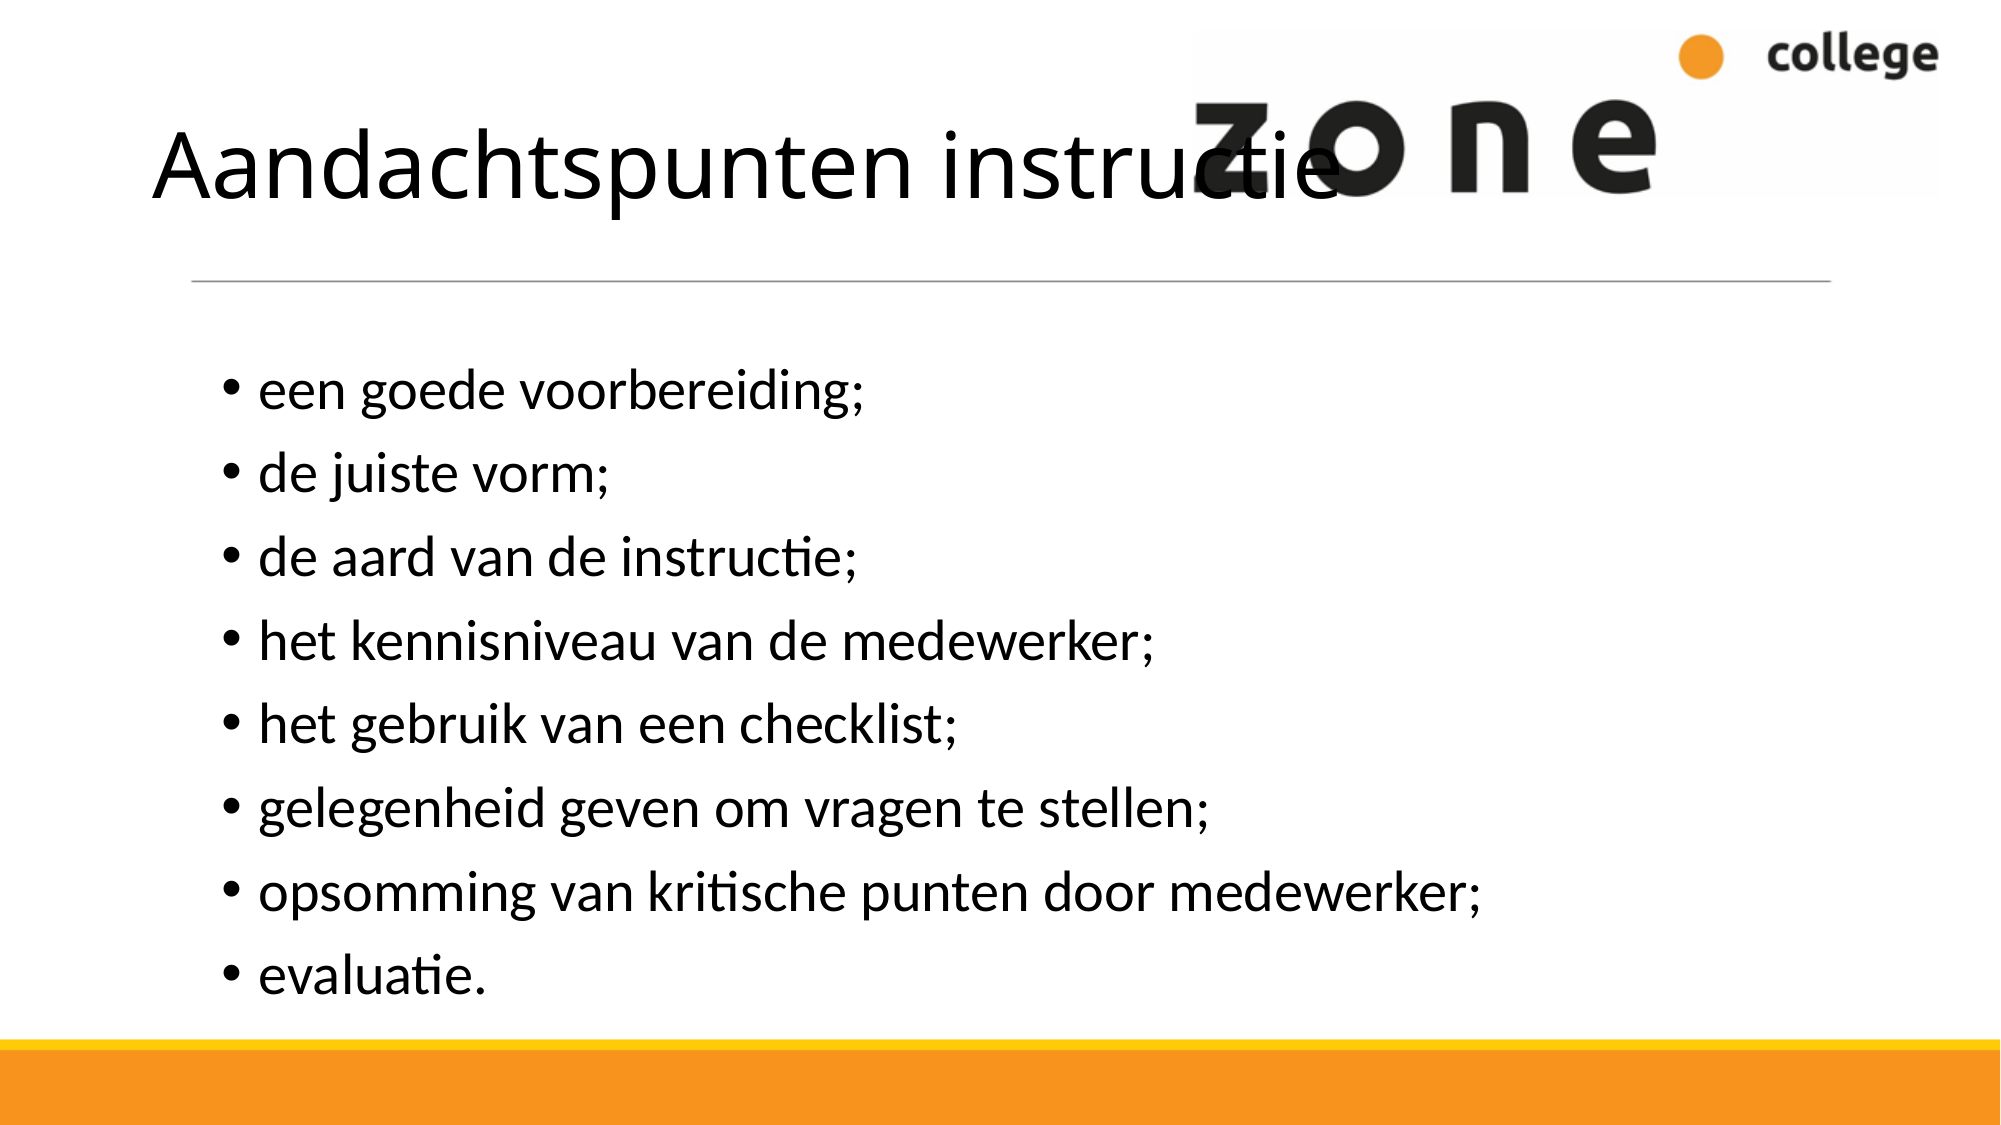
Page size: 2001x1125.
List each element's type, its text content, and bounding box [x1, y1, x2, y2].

picture [0, 0, 2001, 1125]
list een goede voorbereiding; de juiste vorm; de aard van de instructie; het kennisniveau van de medewerker; het gebruik van een checklist; gelegenheid geven om vragen te stellen; opsomming van kritische punten door medewerker; evaluatie. [206, 351, 1794, 1066]
title Aandachtspunten instructie [137, 59, 1863, 278]
